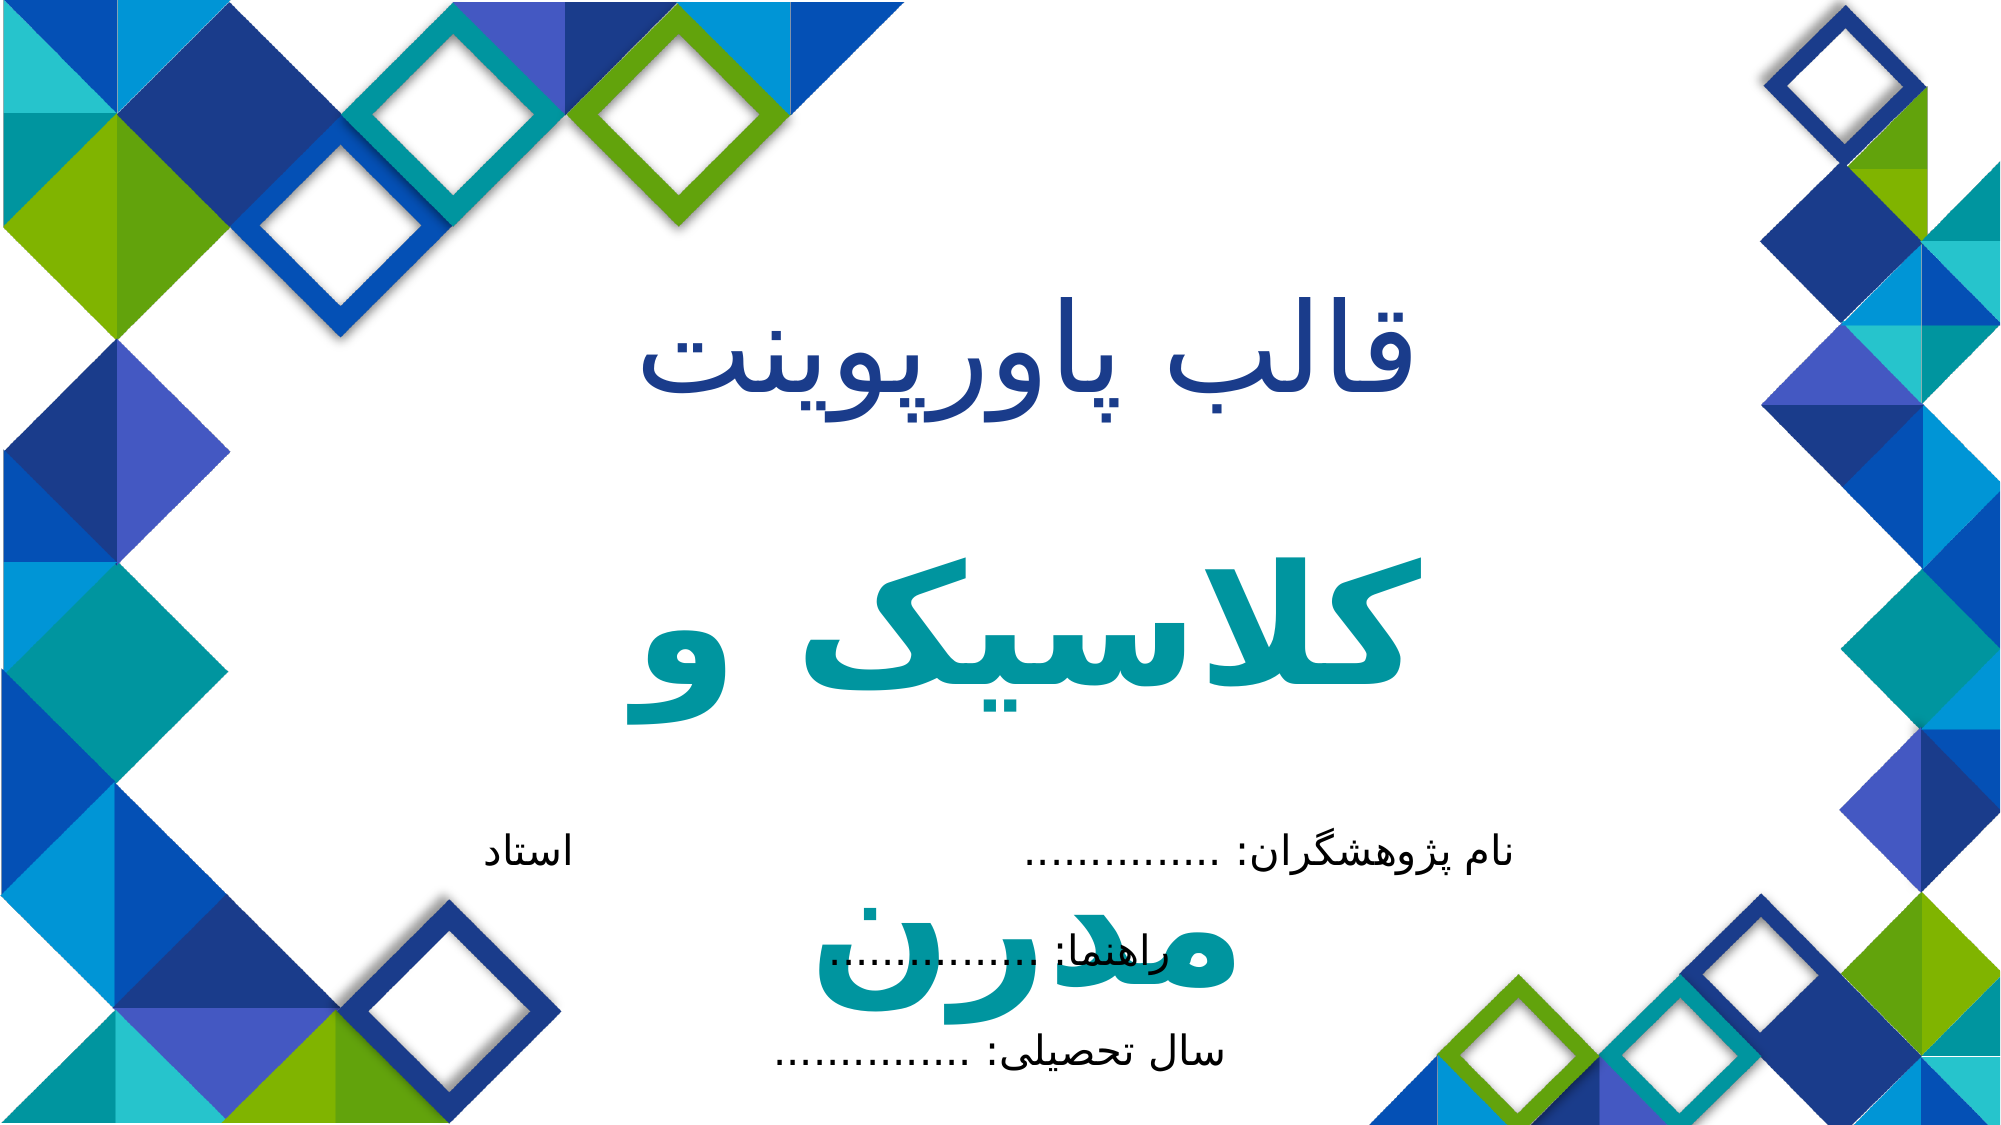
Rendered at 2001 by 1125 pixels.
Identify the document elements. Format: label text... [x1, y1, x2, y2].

text_box قالب پاورپوینت کلاسیک و مدرن [391, 185, 1665, 1026]
picture [0, 0, 2001, 1125]
text_box نام پژوهشگران: ............... استاد راهنما: ................ سال تحصیلی: ............... [363, 766, 1637, 1082]
